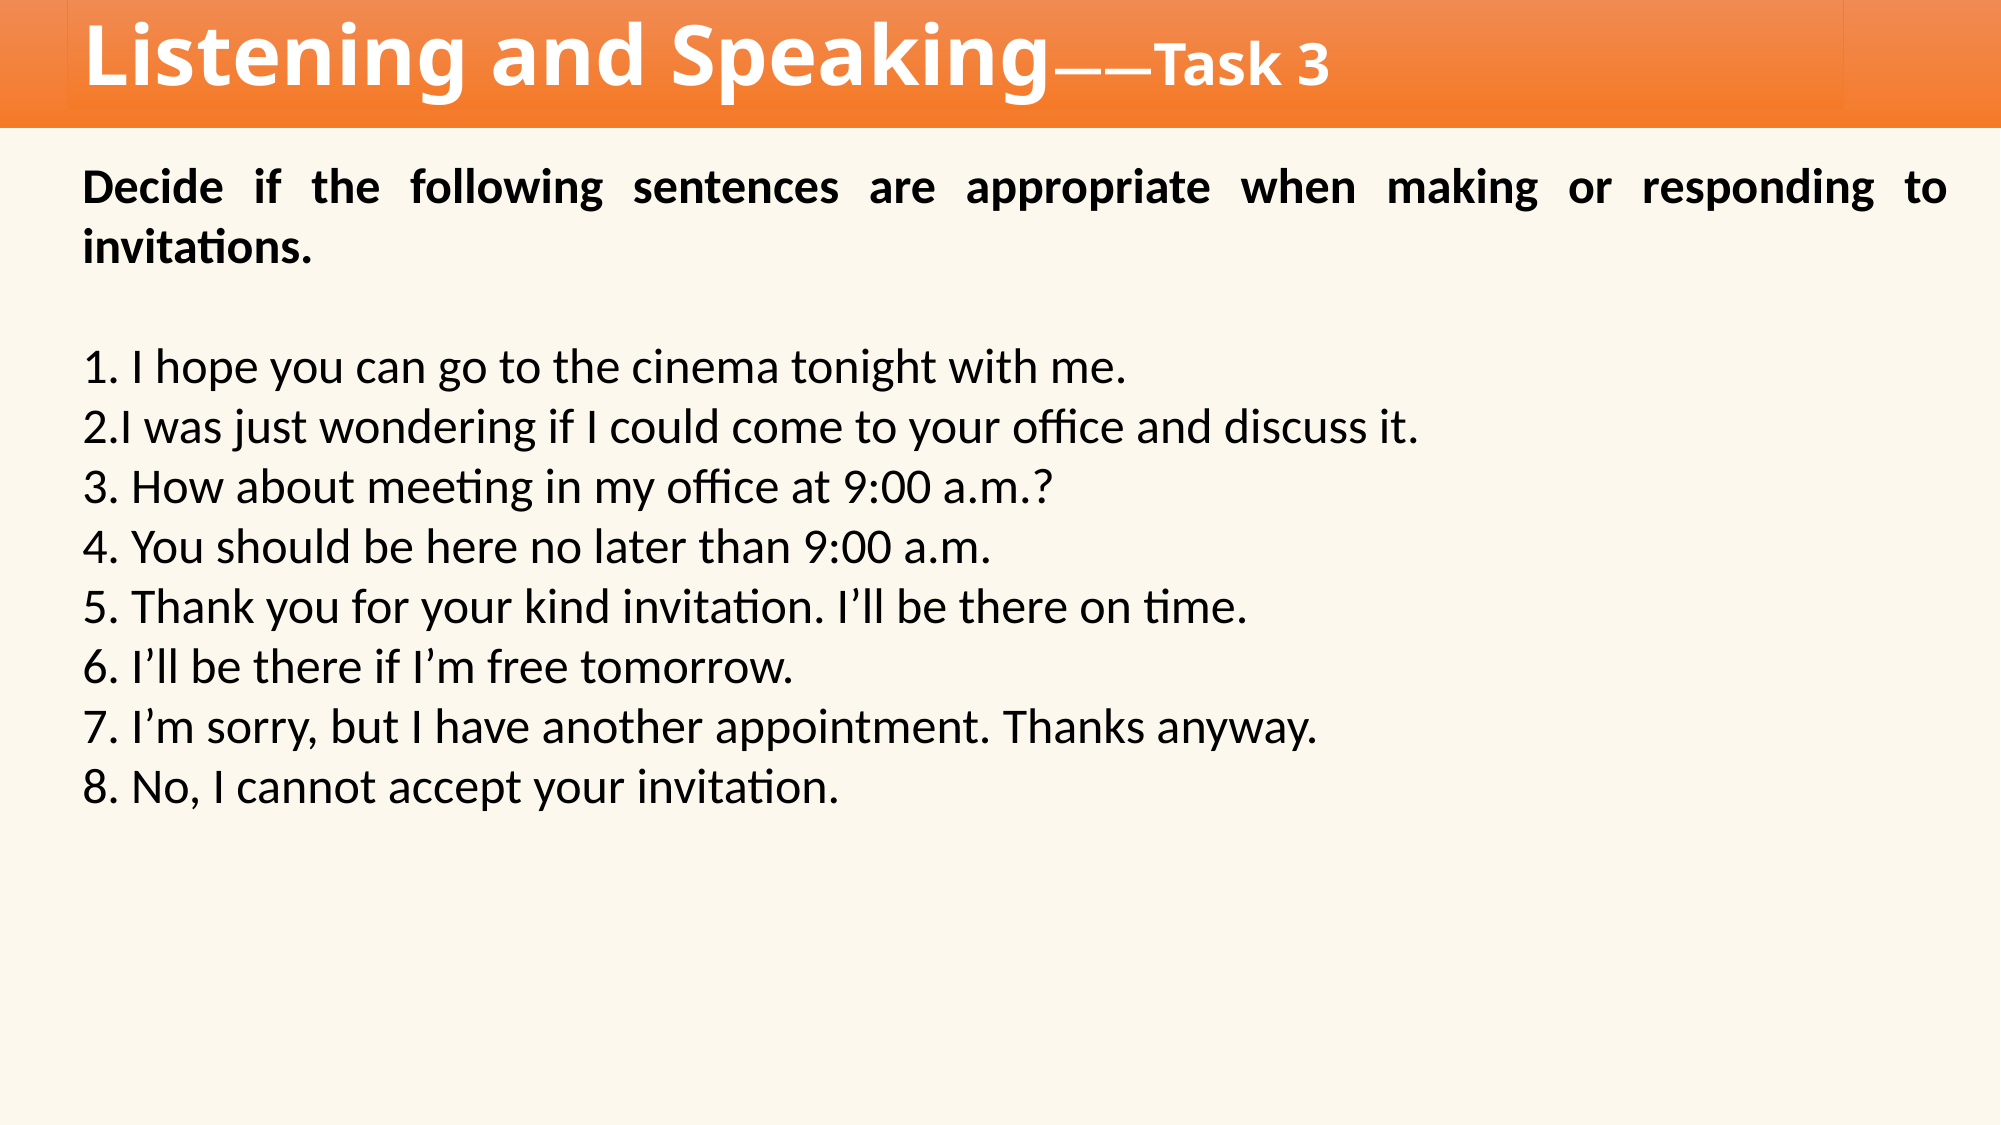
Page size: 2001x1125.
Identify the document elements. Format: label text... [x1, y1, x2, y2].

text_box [0, 0, 2000, 128]
text_box Decide if the following sentences are appropriate when making or responding to invitations. 1. I hope you can go to the cinema tonight with me. 2.I was just wondering if I could come to your office and discuss it. 3. How about meeting in my office at 9:00 a.m.? 4. You should be here no later than 9:00 a.m. 5. Thank you for your kind invitation. I’ll be there on time. 6. I’ll be there if I’m free tomorrow. 7. I’m sorry, but I have another appointment. Thanks anyway. 8. No, I cannot accept your invitation. [67, 145, 1965, 821]
